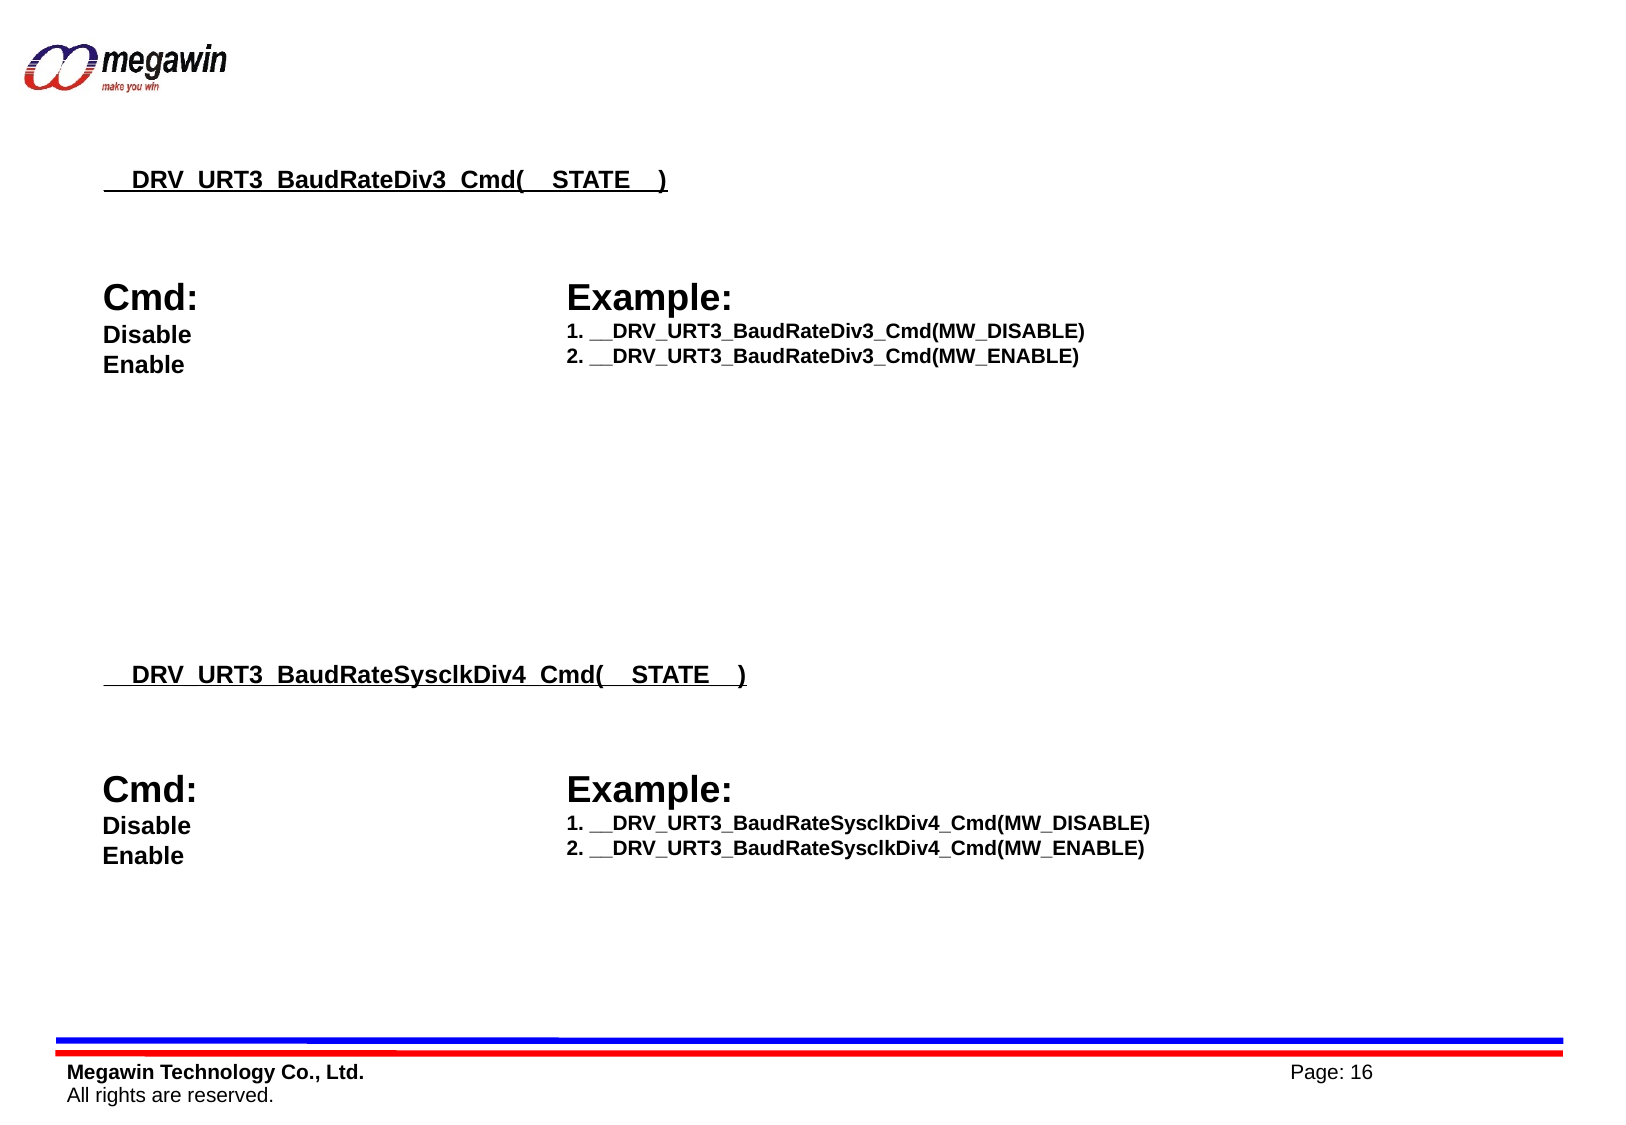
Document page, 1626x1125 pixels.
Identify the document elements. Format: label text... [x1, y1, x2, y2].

text_box Example: 1. __DRV_URT3_BaudRateDiv3_Cmd(MW_DISABLE) 2. __DRV_URT3_BaudRateDiv3_Cmd(MW_ENABLE) [551, 265, 1625, 376]
text_box Cmd: Disable Enable [87, 757, 491, 878]
text_box Cmd: Disable Enable [88, 265, 215, 386]
text_box __DRV_URT3_BaudRateDiv3_Cmd(__STATE__) [89, 156, 683, 202]
picture [19, 37, 231, 97]
text_box Example: 1. __DRV_URT3_BaudRateSysclkDiv4_Cmd(MW_DISABLE) 2. __DRV_URT3_BaudRateSysclkDiv4_Cmd(MW_ENABLE) [551, 757, 1625, 868]
text_box __DRV_URT3_BaudRateSysclkDiv4_Cmd(__STATE__) [89, 651, 763, 696]
